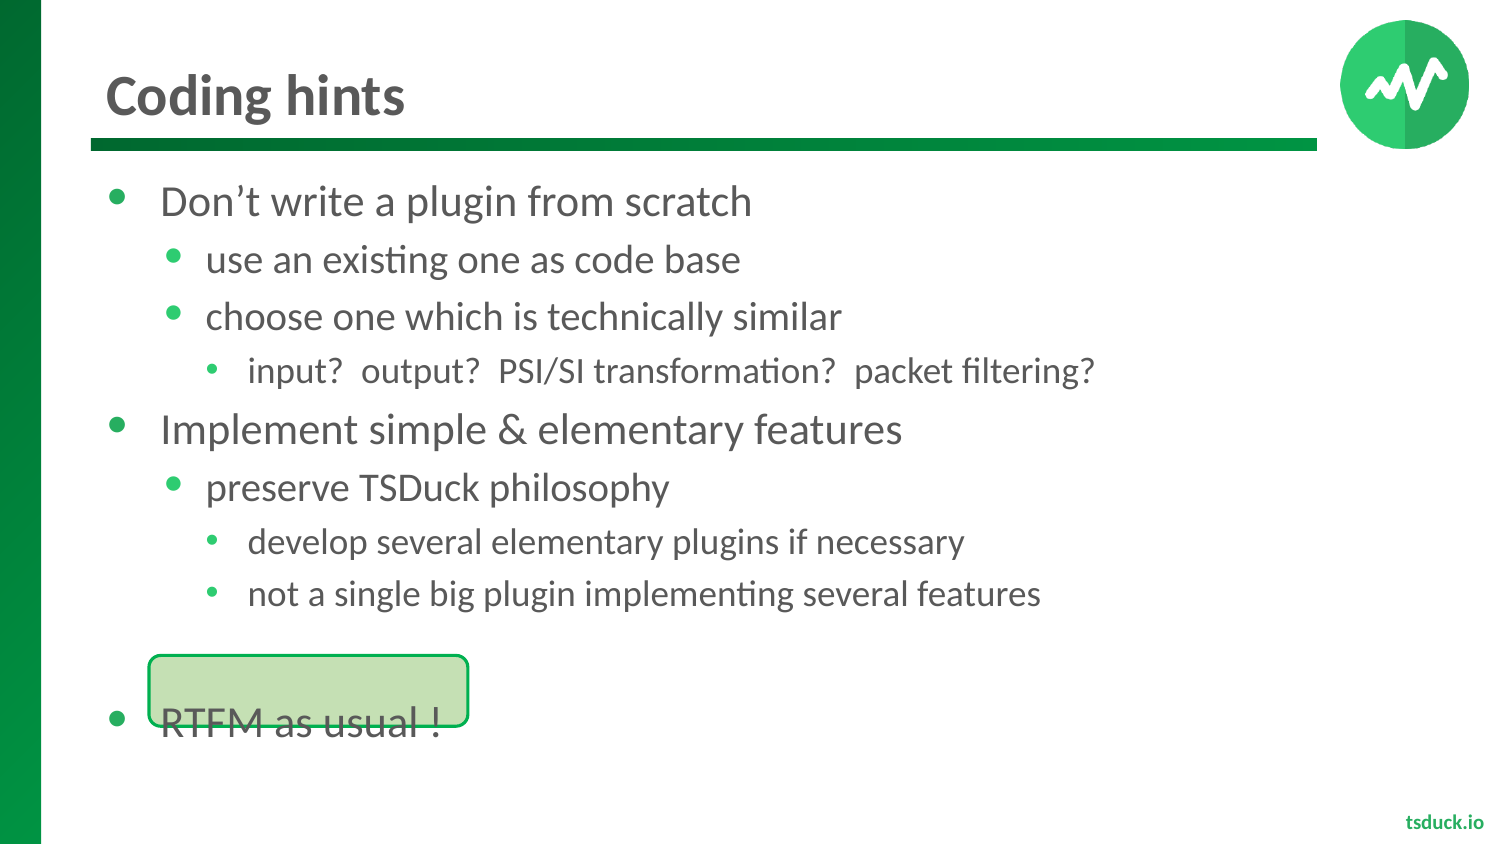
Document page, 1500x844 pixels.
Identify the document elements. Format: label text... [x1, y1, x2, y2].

title Coding hints [91, 38, 1333, 146]
picture [1340, 20, 1469, 149]
list Don’t write a plugin from scratch use an existing one as code base choose one which is technically similar input? output? PSI/SI transformation? packet filtering? Implement simple & elementary features preserve TSDuck philosophy develop several elementary plugins if necessary not a single big plugin implementing several features RTFM as usual ! [91, 164, 1454, 759]
